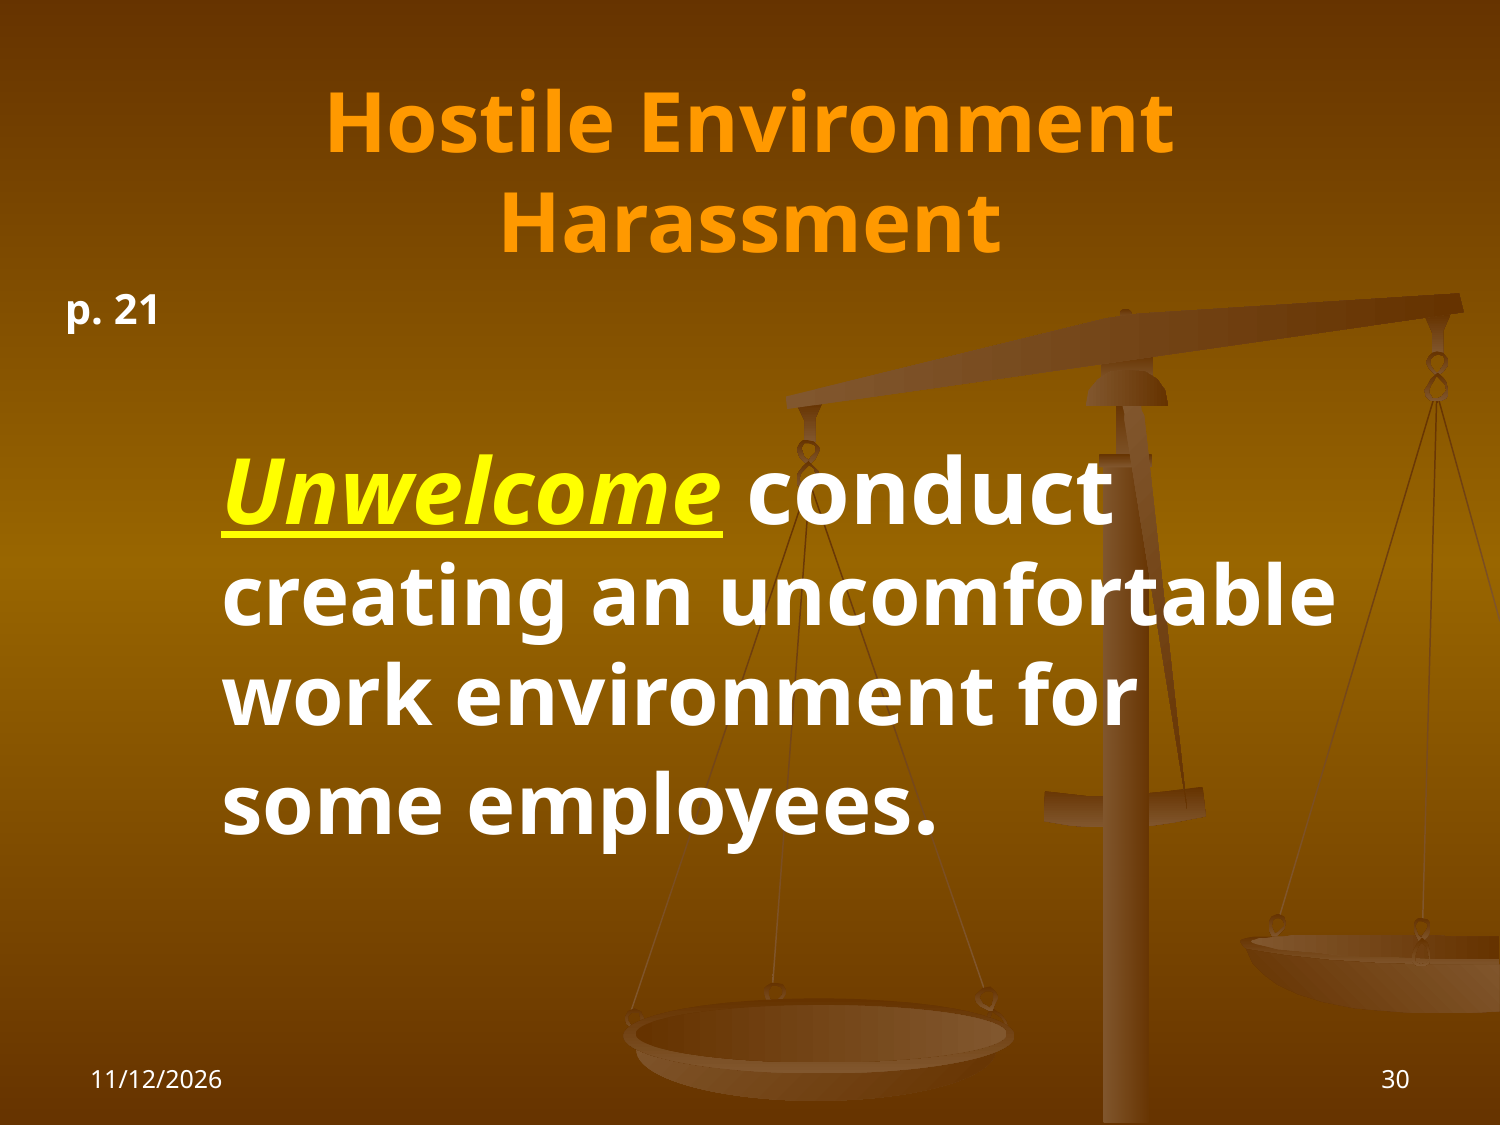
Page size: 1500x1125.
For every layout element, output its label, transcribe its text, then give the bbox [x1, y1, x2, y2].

text_box p. 21 [49, 275, 200, 340]
title Hostile Environment Harassment [74, 74, 1426, 263]
list Unwelcome conduct creating an uncomfortable work environment for some employees. [149, 424, 1388, 938]
slide_number 30 [1074, 1029, 1426, 1106]
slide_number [74, 1029, 426, 1106]
